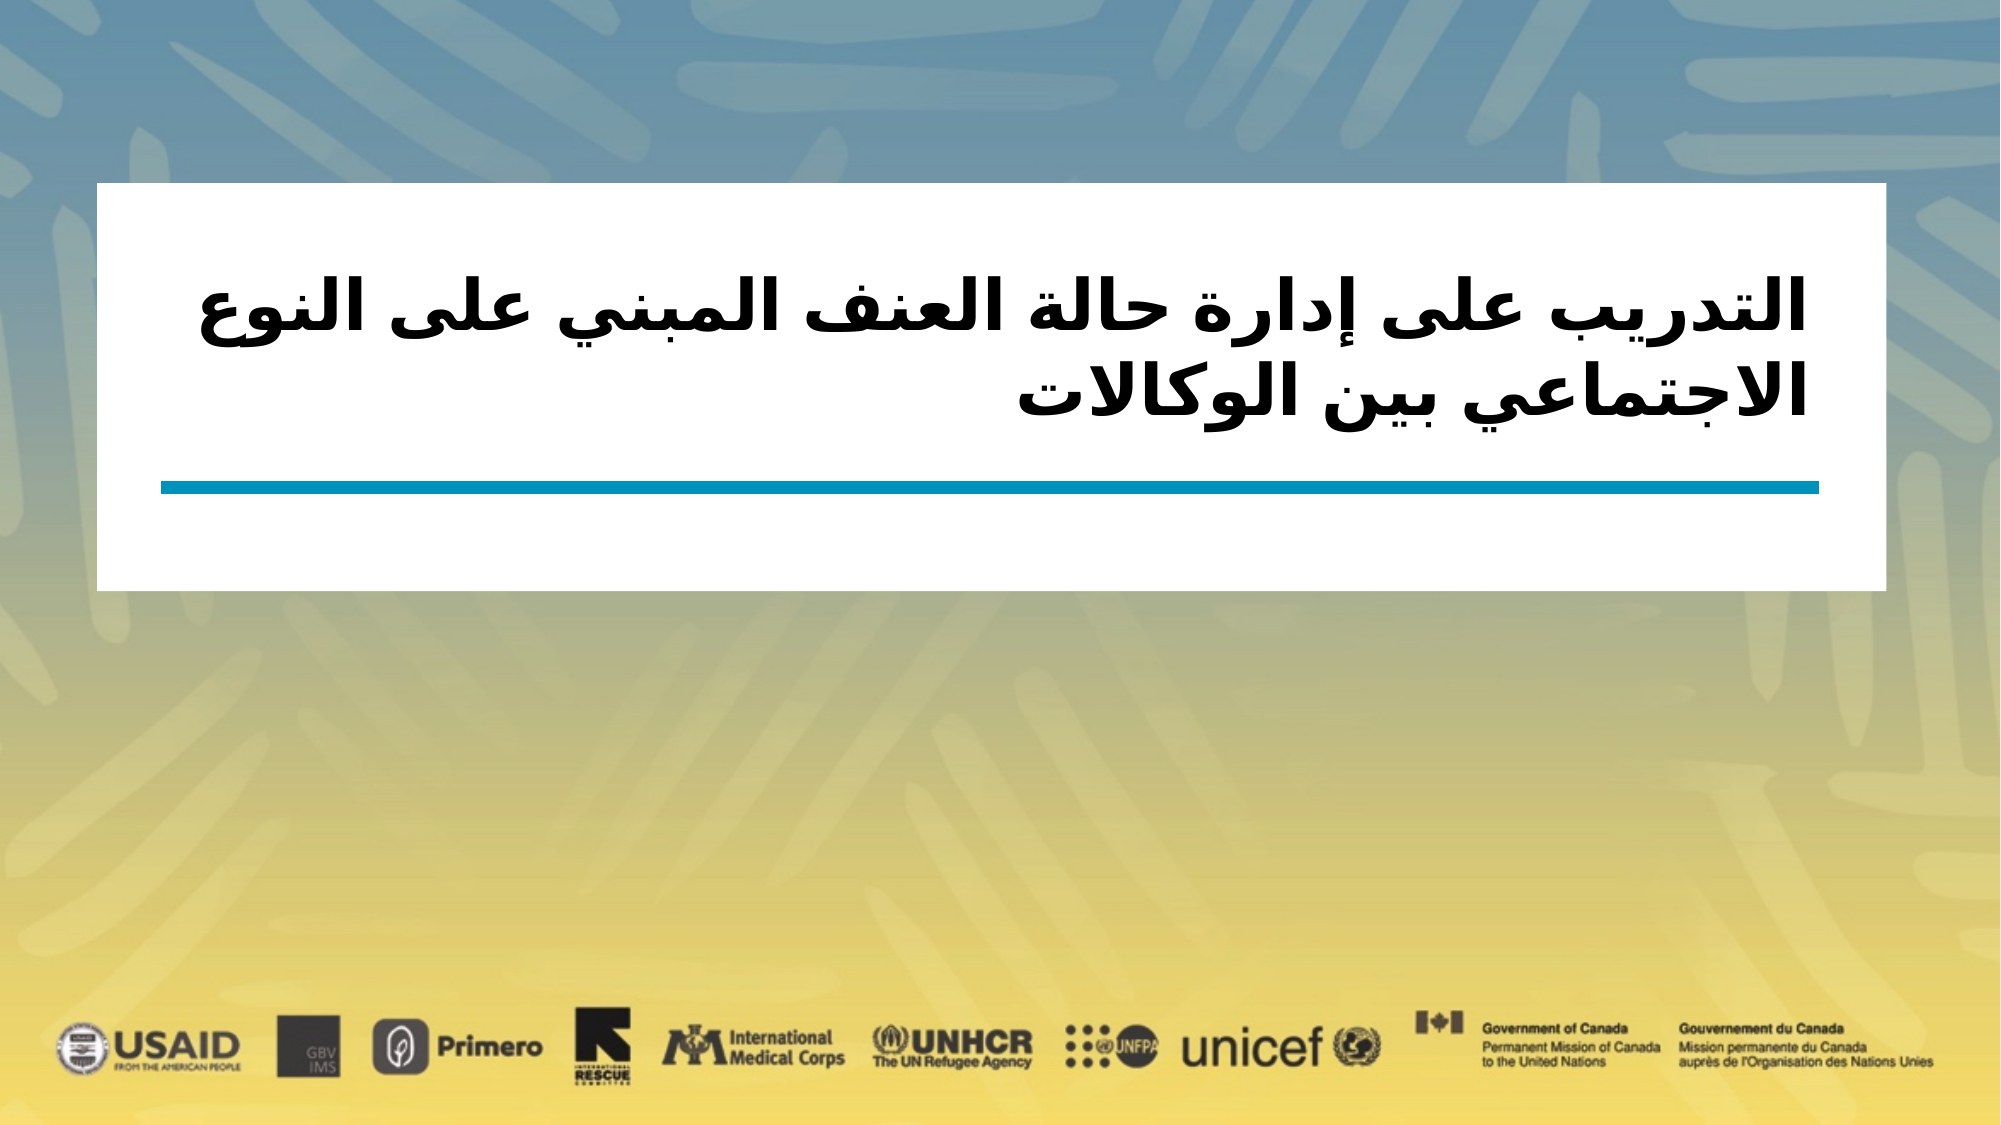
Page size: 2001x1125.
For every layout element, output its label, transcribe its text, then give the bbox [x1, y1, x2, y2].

picture [0, 0, 2001, 1125]
text_box التدريب على إدارة حالة العنف المبني على النوع الاجتماعي بين الوكالات [146, 252, 1827, 437]
